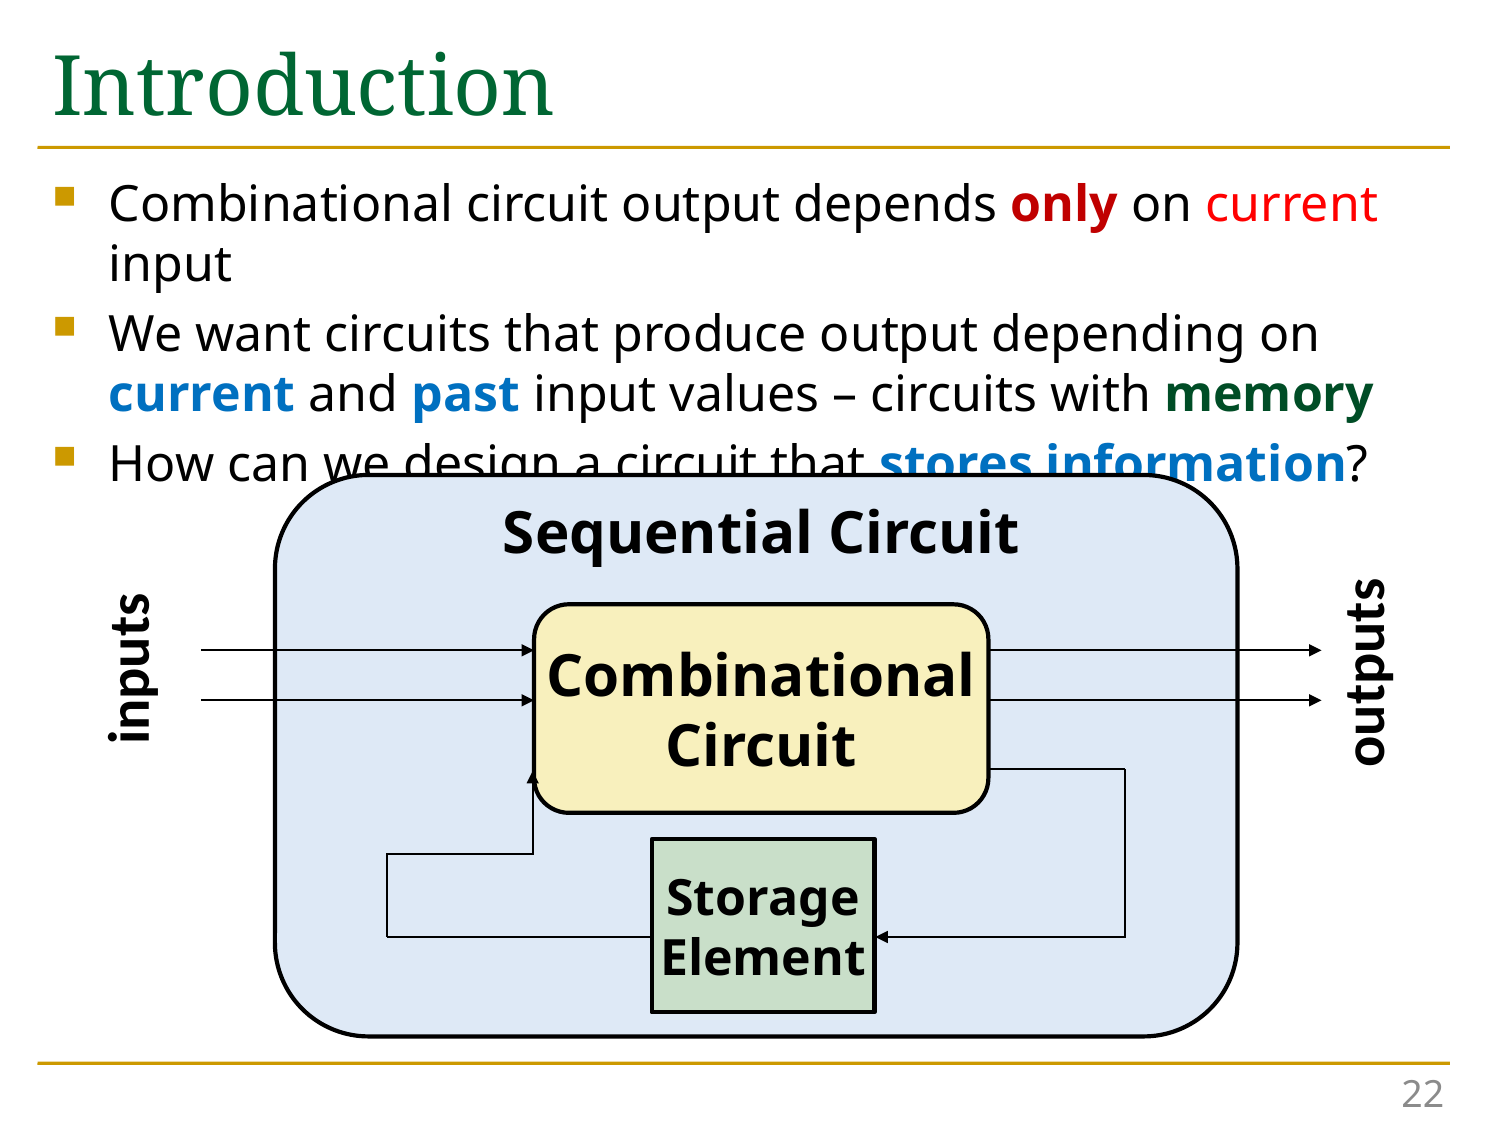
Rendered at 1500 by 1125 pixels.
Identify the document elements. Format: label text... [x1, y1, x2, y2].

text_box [274, 474, 1238, 557]
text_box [83, 559, 1405, 813]
slide_number 22 [1121, 1066, 1460, 1125]
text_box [386, 768, 1126, 1013]
list Combinational circuit output depends only on current input We want circuits that produce output depending on current and past input values – circuits with memory How can we design a circuit that stores information? [37, 163, 1450, 1016]
title Introduction [37, 24, 1450, 163]
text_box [274, 822, 1238, 1037]
